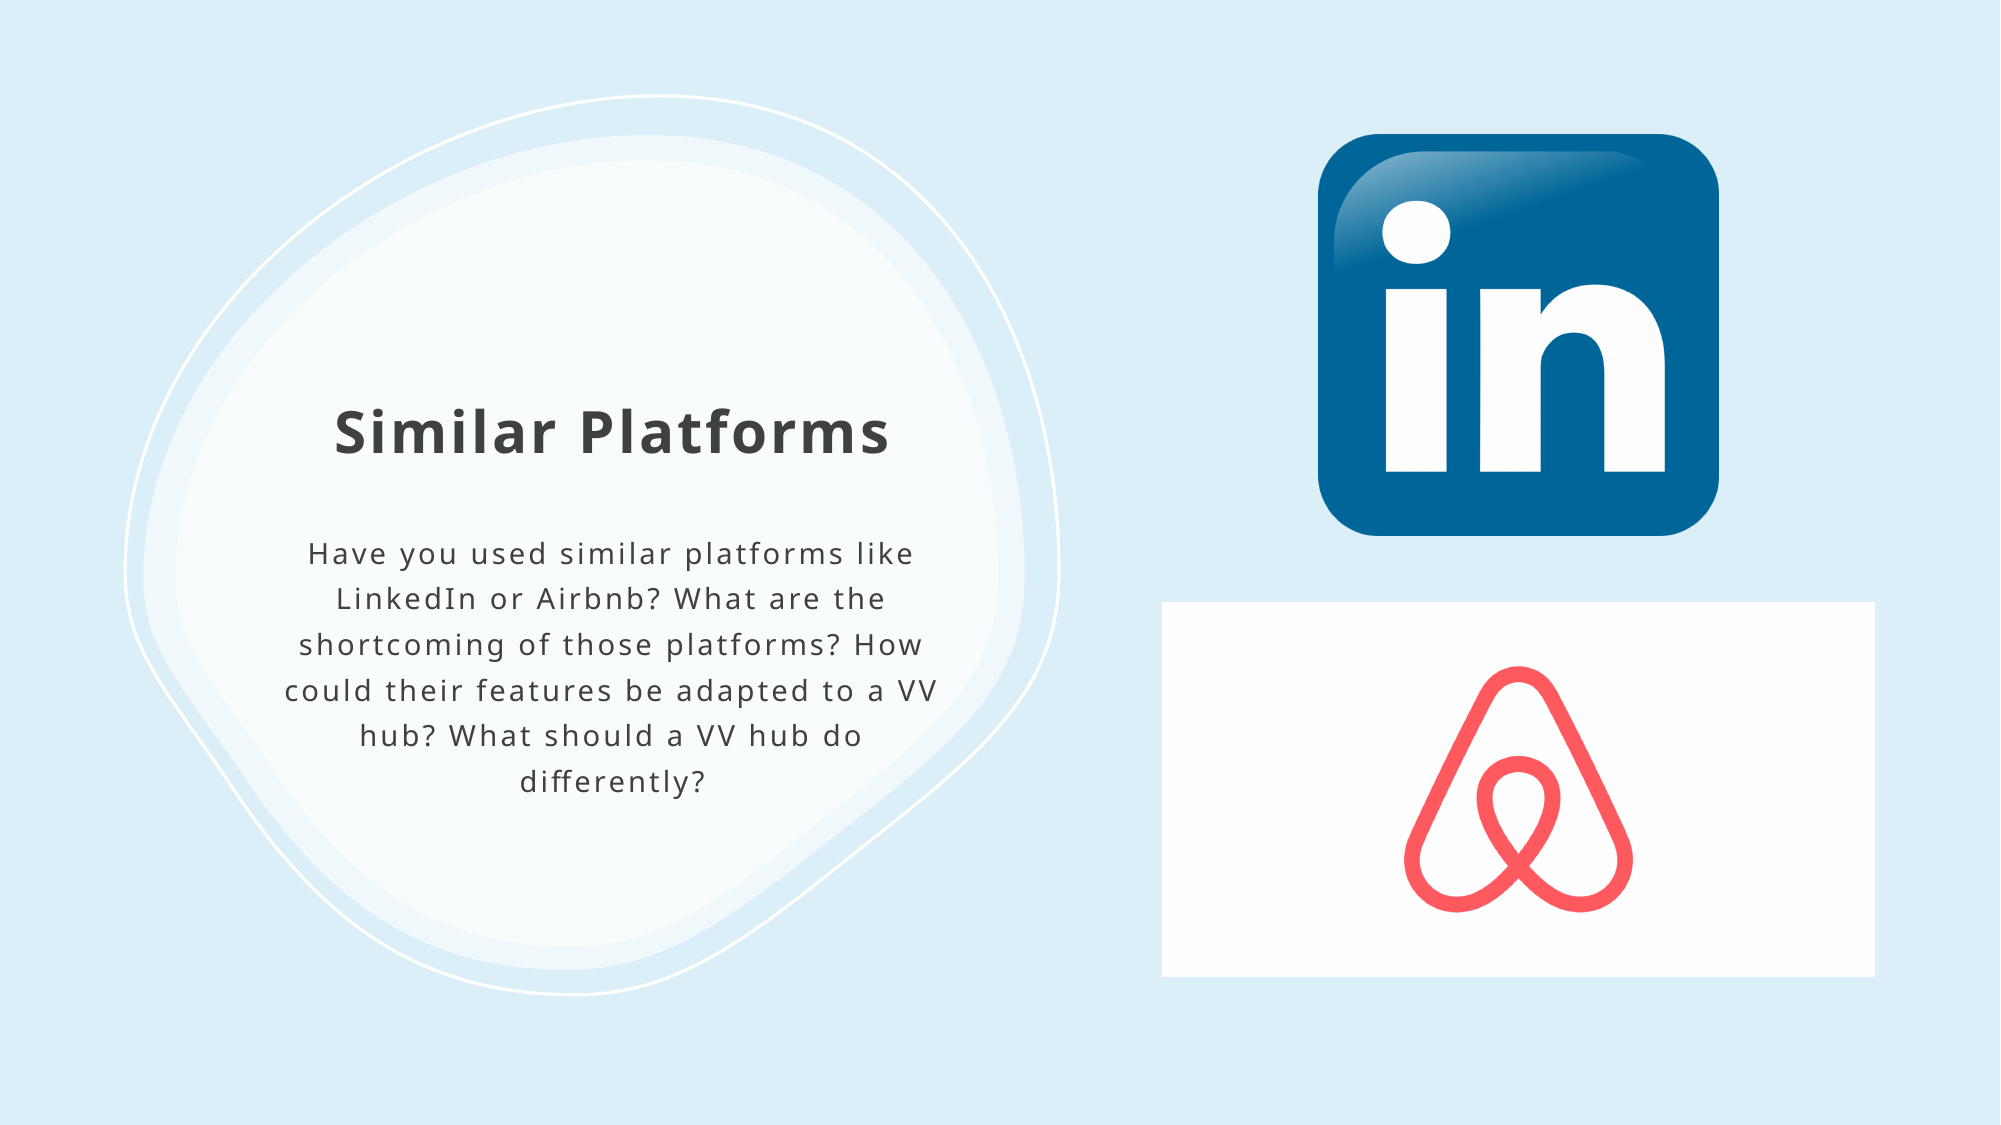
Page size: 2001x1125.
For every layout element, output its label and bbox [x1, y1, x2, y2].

picture [1317, 478, 1366, 536]
picture [1481, 285, 1664, 471]
picture [1317, 134, 1368, 192]
text_box [0, 0, 2000, 1125]
picture [1335, 152, 1634, 263]
picture [1671, 488, 1719, 536]
picture [1161, 602, 1875, 977]
text_box [124, 95, 1060, 996]
picture [1386, 289, 1446, 471]
picture [1669, 134, 1719, 182]
